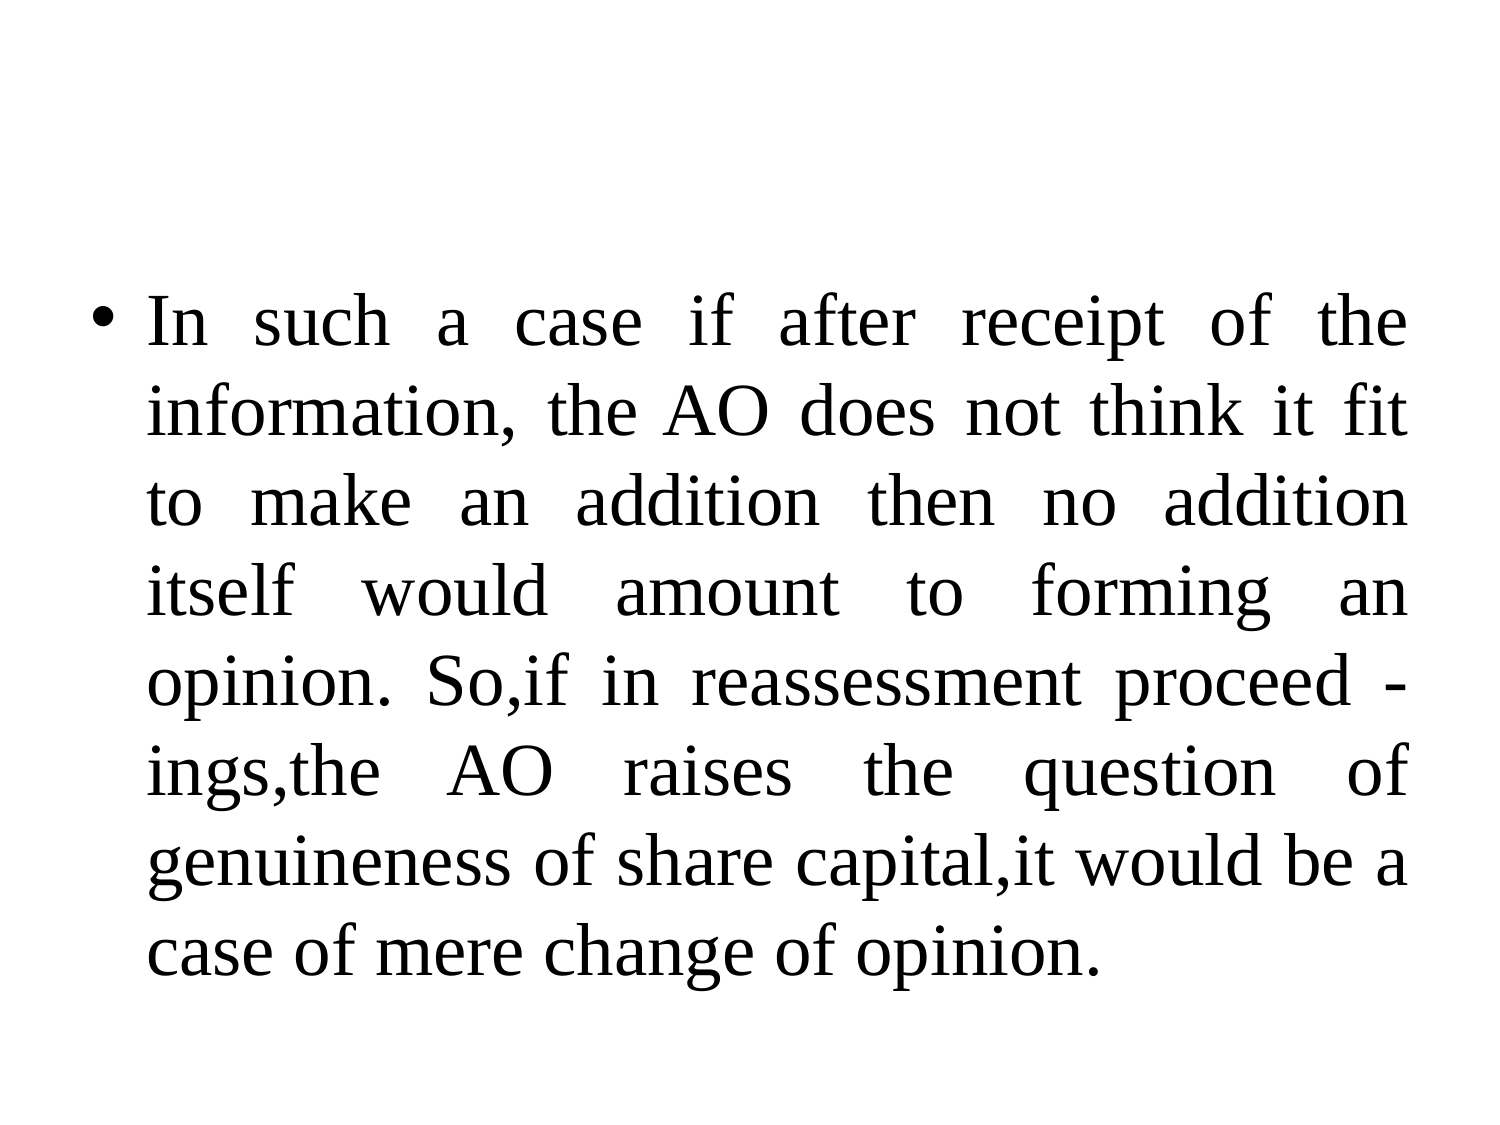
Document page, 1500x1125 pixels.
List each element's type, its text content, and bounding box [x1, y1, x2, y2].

list In such a case if after receipt of the information, the AO does not think it fit to make an addition then no addition itself would amount to forming an opinion. So,if in reassessment proceed -ings,the AO raises the question of genuineness of share capital,it would be a case of mere change of opinion. [75, 262, 1425, 1005]
